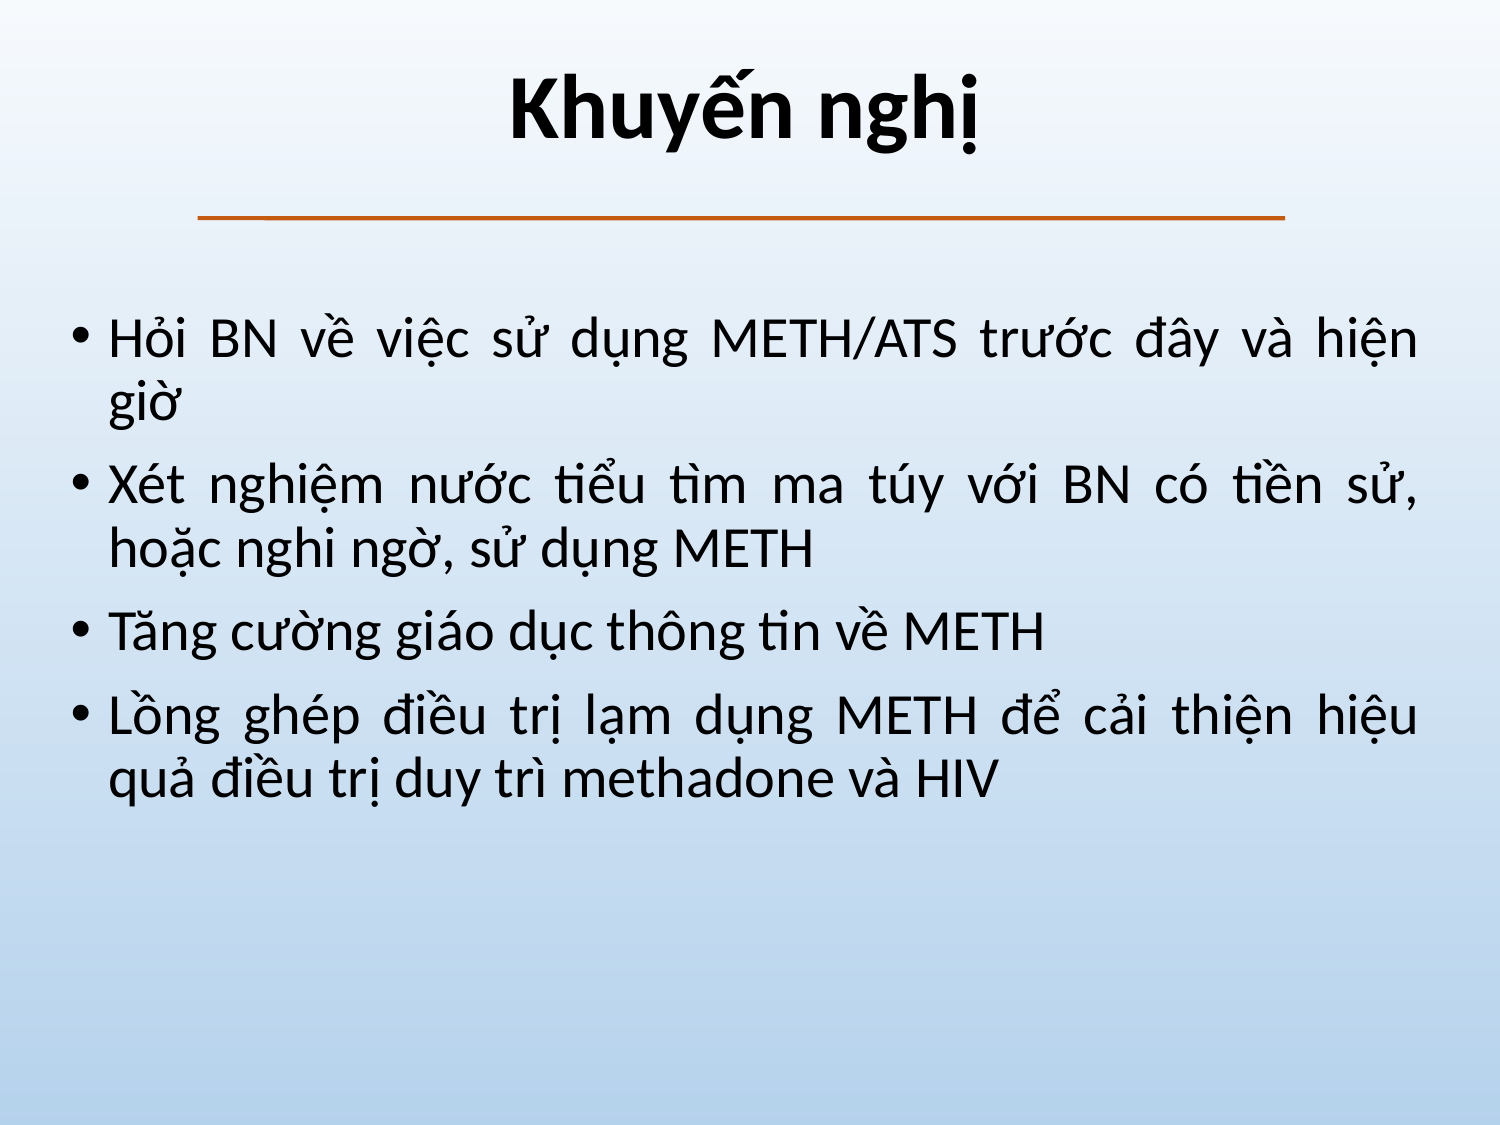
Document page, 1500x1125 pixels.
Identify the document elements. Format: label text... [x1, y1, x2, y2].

list Hỏi BN về việc sử dụng METH/ATS trước đây và hiện giờ Xét nghiệm nước tiểu tìm ma túy với BN có tiền sử, hoặc nghi ngờ, sử dụng METH Tăng cường giáo dục thông tin về METH Lồng ghép điều trị lạm dụng METH để cải thiện hiệu quả điều trị duy trì methadone và HIV [55, 299, 1436, 1014]
title Khuyến nghị [55, 0, 1436, 219]
